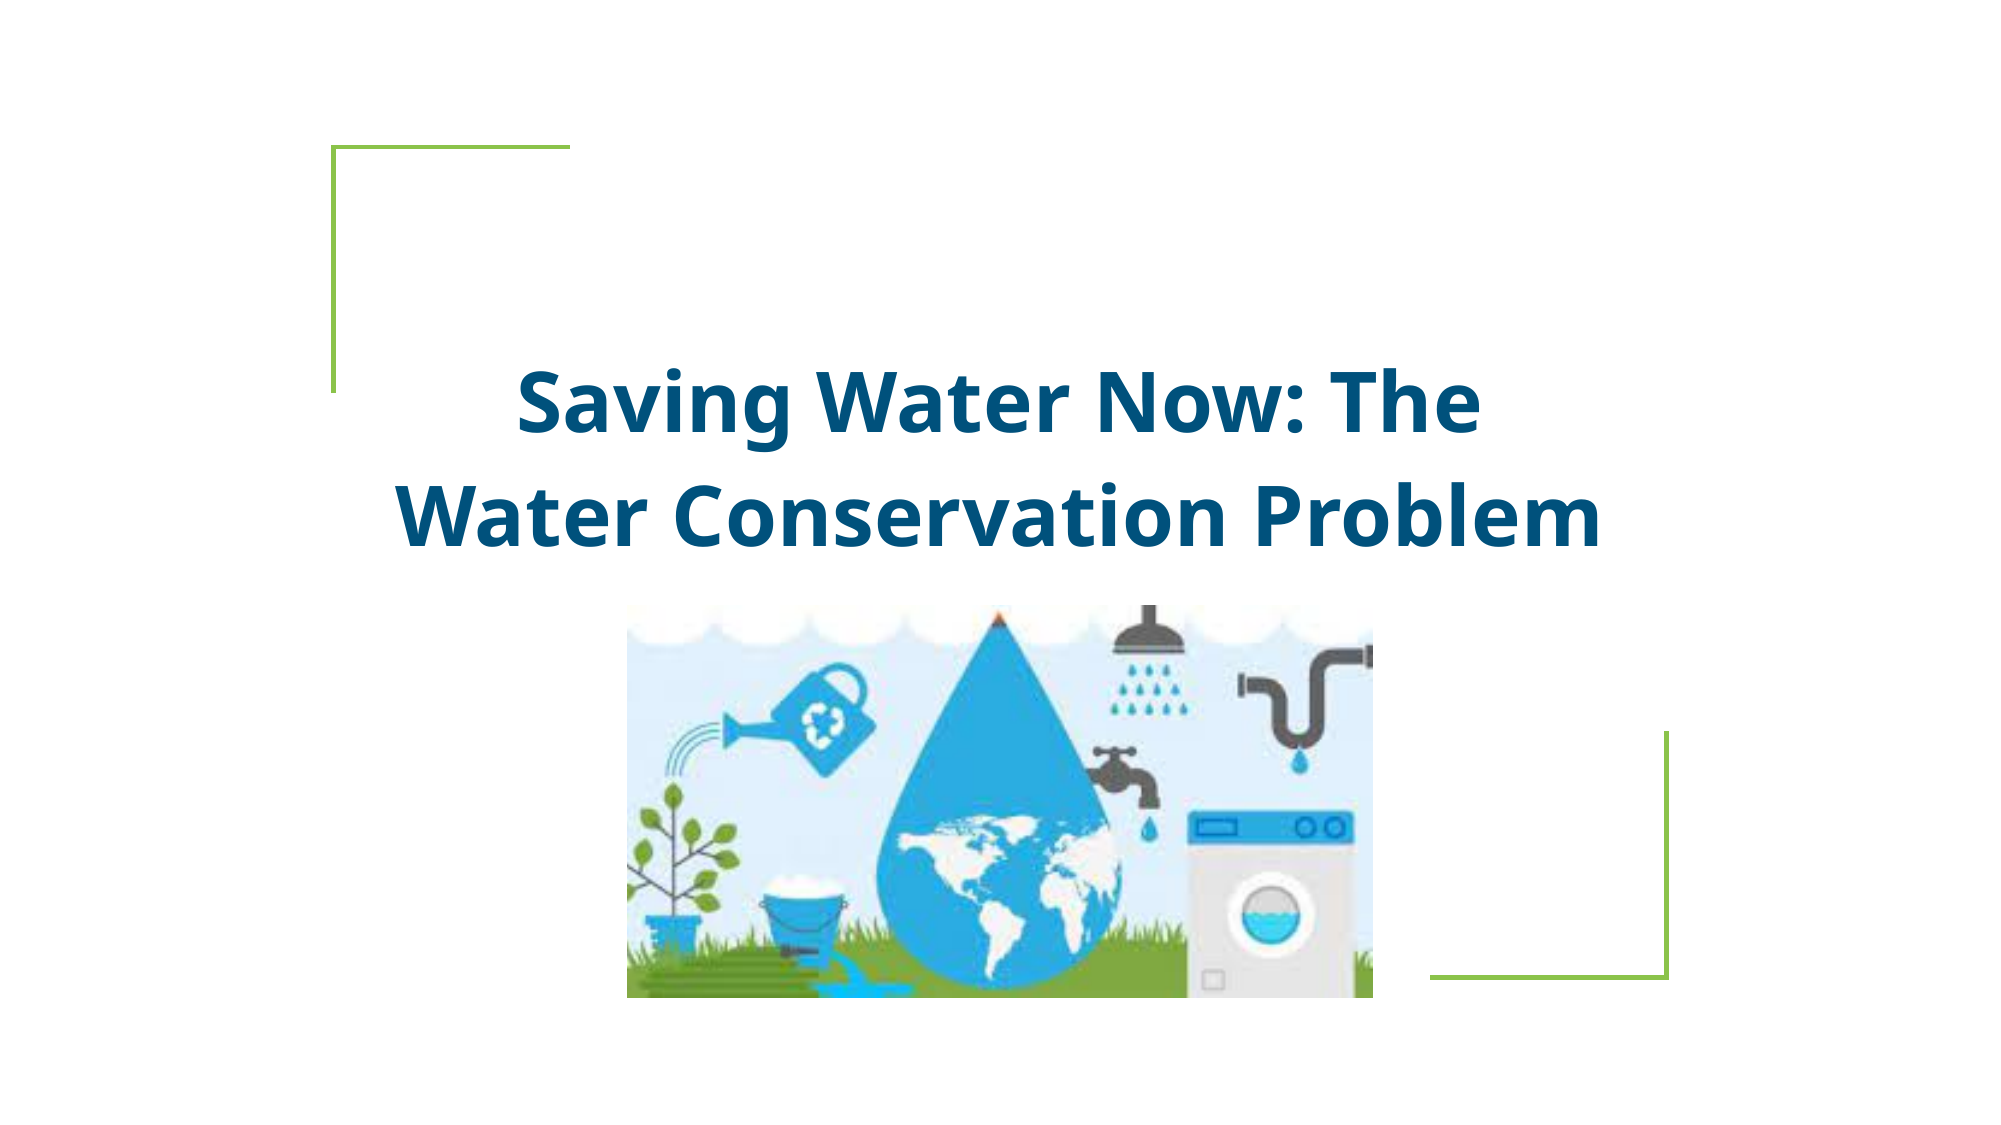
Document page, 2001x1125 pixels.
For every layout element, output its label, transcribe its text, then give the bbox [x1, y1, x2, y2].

picture [627, 605, 1373, 998]
title Saving Water Now: The Water Conservation Problem [367, 260, 1633, 579]
